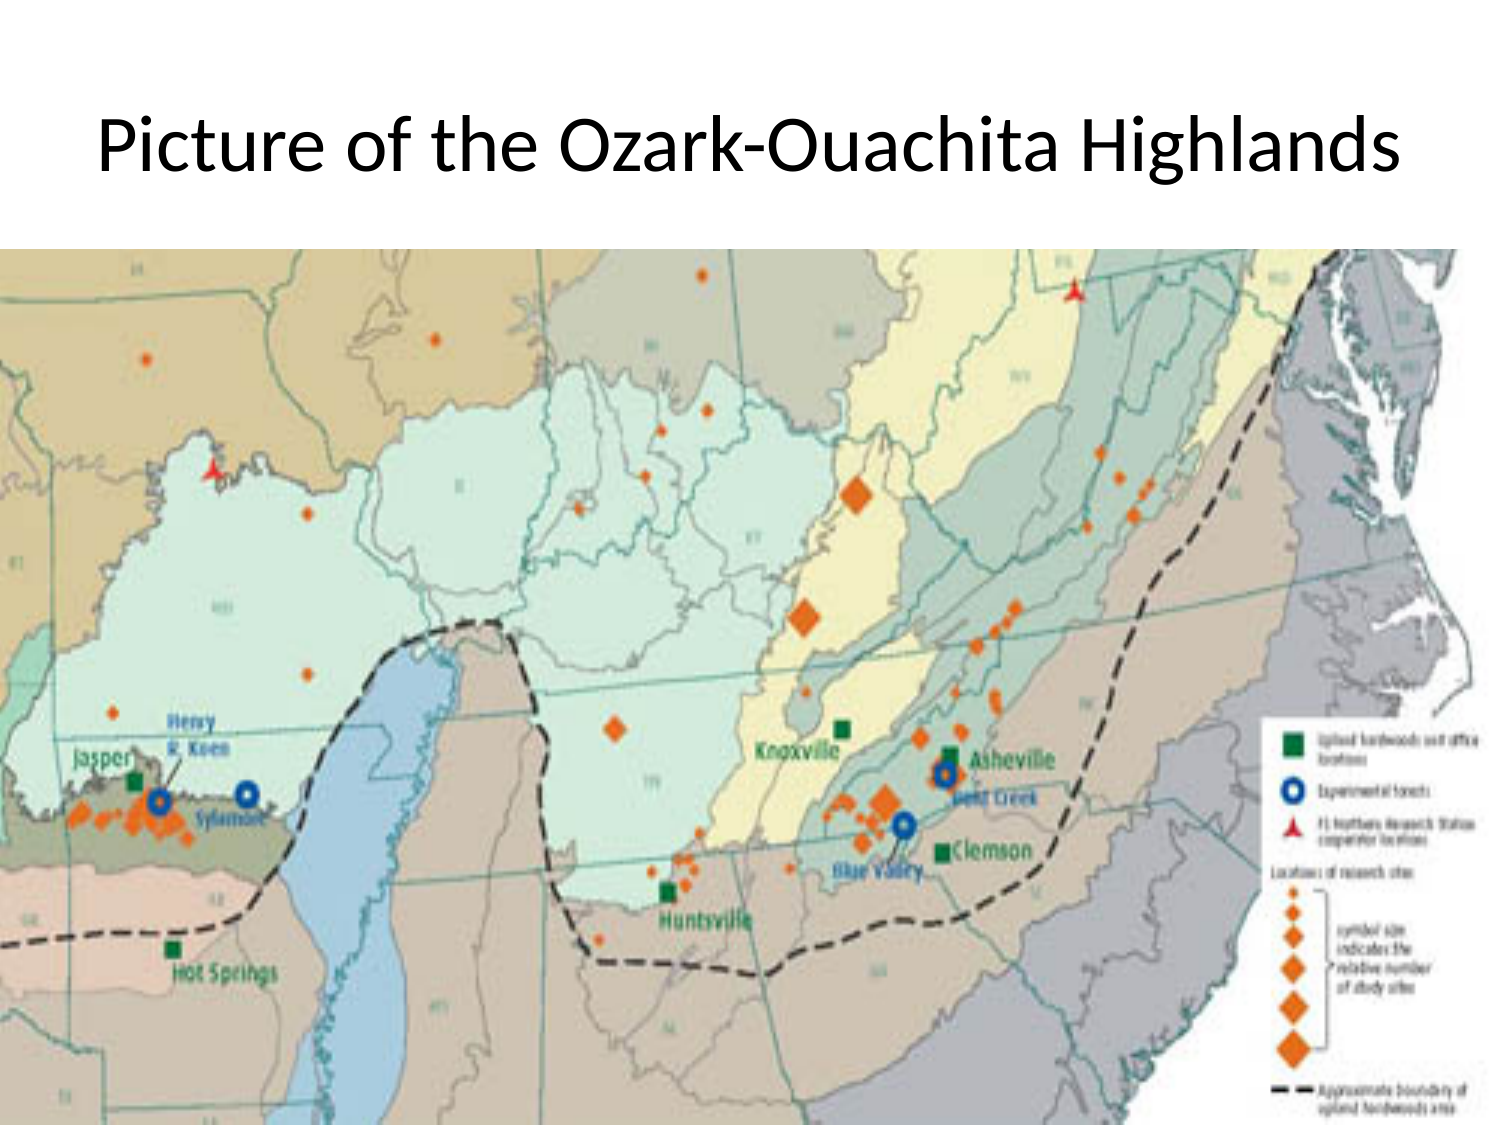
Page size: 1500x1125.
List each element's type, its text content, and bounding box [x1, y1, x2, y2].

picture [0, 249, 1500, 1125]
title Picture of the Ozark-Ouachita Highlands [75, 45, 1425, 233]
